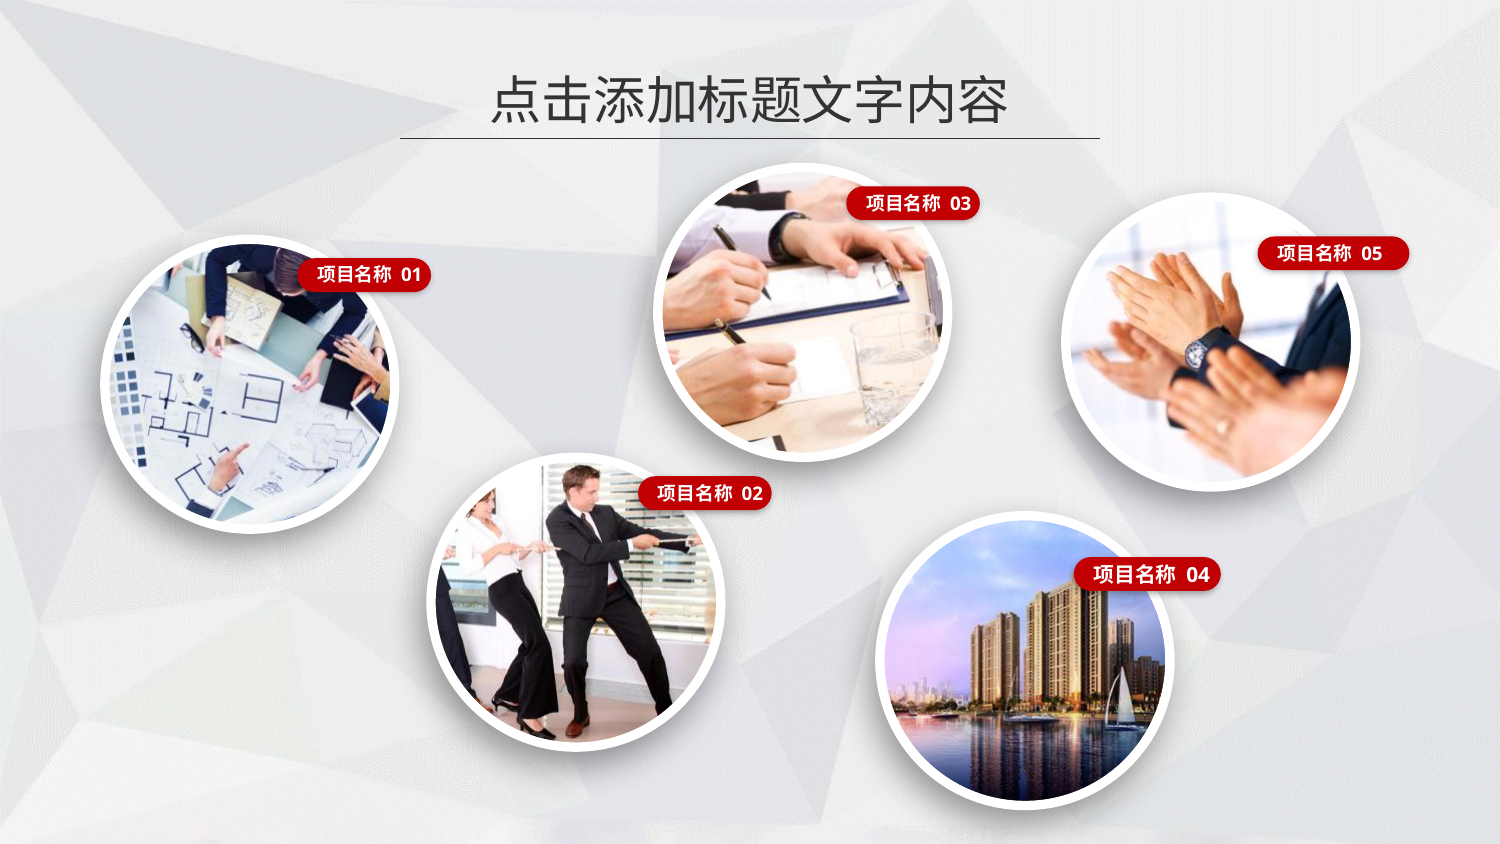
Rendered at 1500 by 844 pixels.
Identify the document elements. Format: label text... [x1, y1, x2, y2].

text_box 项目名称 04 [1175, 556, 1222, 592]
text_box 项目名称 03 [952, 185, 981, 221]
text_box 项目名称 01 [400, 257, 432, 293]
picture [0, 0, 1500, 844]
text_box 项目名称 05 [1360, 235, 1411, 272]
text_box 项目名称 02 [726, 475, 773, 511]
text_box 点击添加标题文字内容 [472, 60, 1028, 137]
